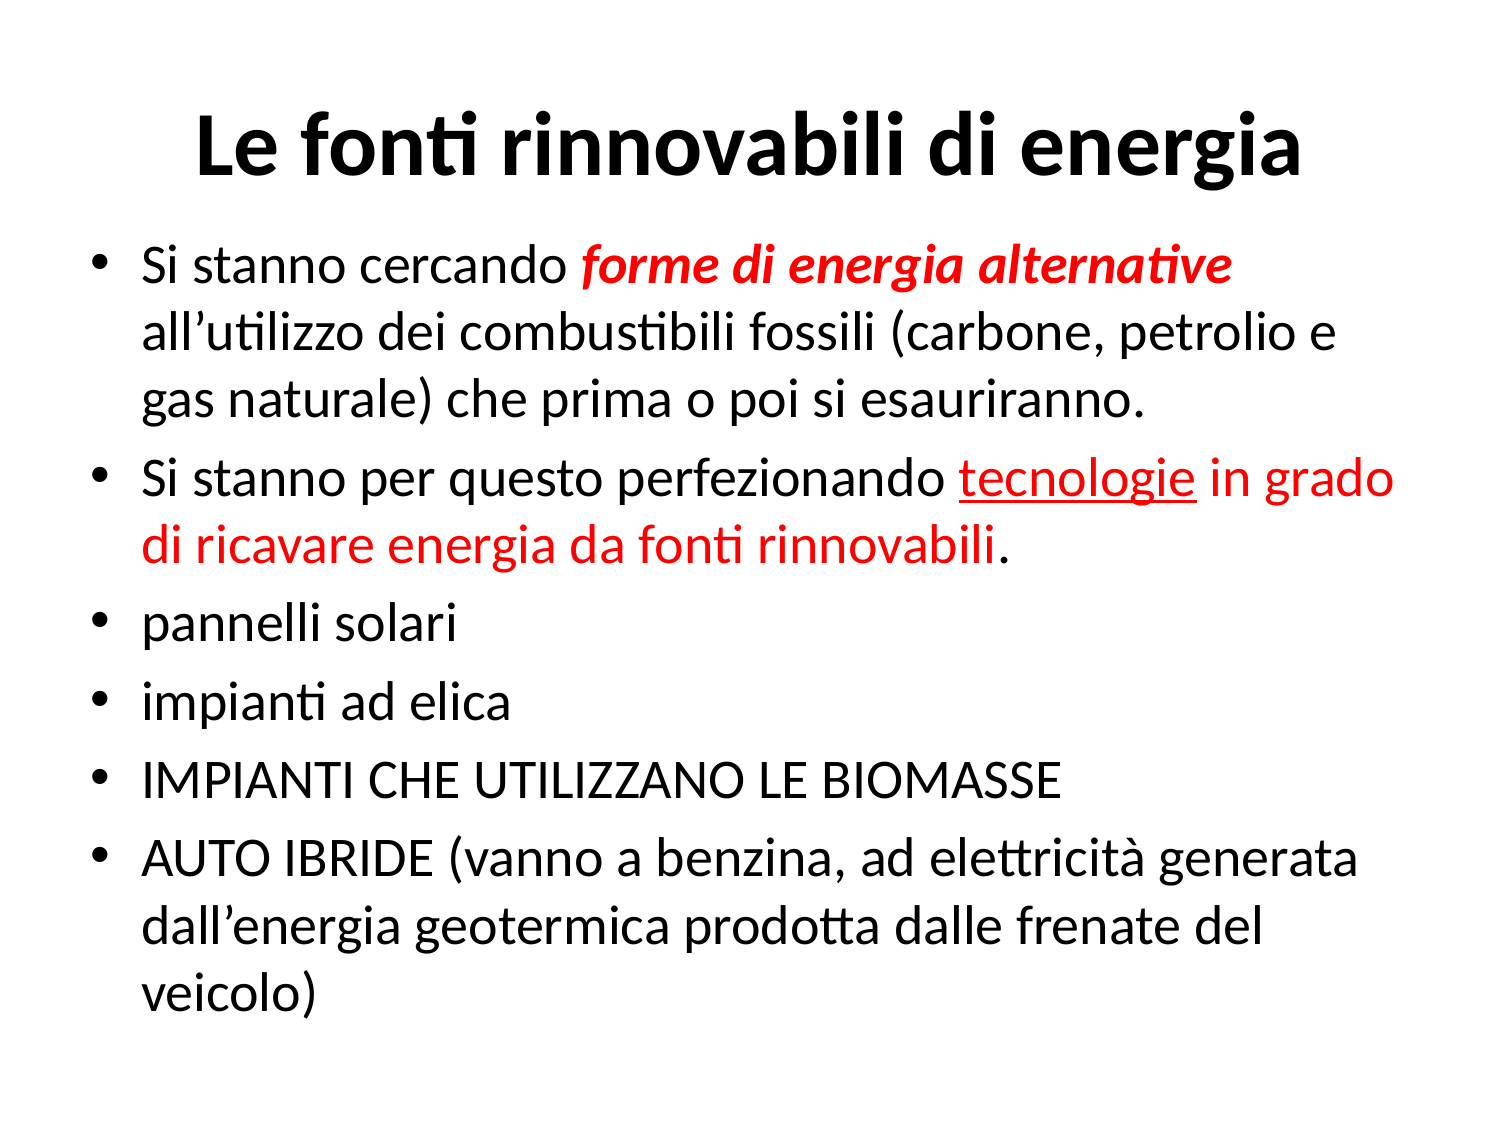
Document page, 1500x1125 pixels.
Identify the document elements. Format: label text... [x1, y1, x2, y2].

title Le fonti rinnovabili di energia [75, 45, 1425, 219]
list Si stanno cercando forme di energia alternative all’utilizzo dei combustibili fossili (carbone, petrolio e gas naturale) che prima o poi si esauriranno. Si stanno per questo perfezionando tecnologie in grado di ricavare energia da fonti rinnovabili. pannelli solari impianti ad elica IMPIANTI CHE UTILIZZANO LE BIOMASSE AUTO IBRIDE (vanno a benzina, ad elettricità generata dall’energia geotermica prodotta dalle frenate del veicolo) [75, 219, 1425, 1035]
